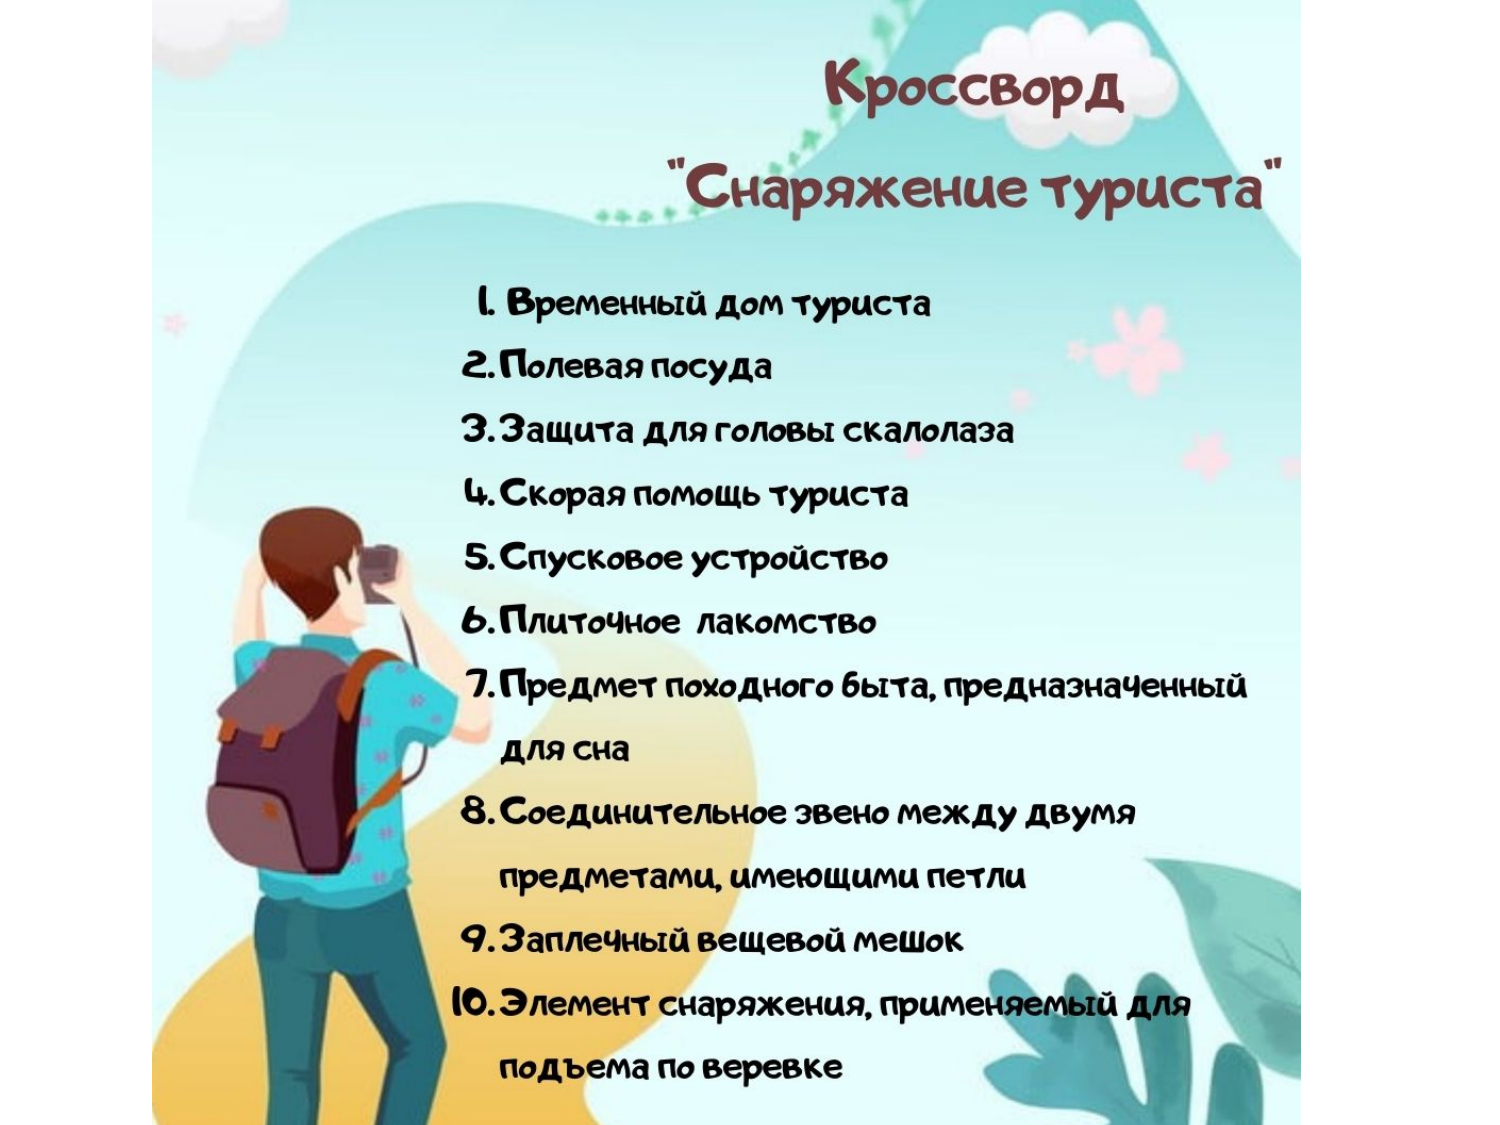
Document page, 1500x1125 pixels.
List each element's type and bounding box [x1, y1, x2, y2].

list [152, 0, 1302, 1125]
